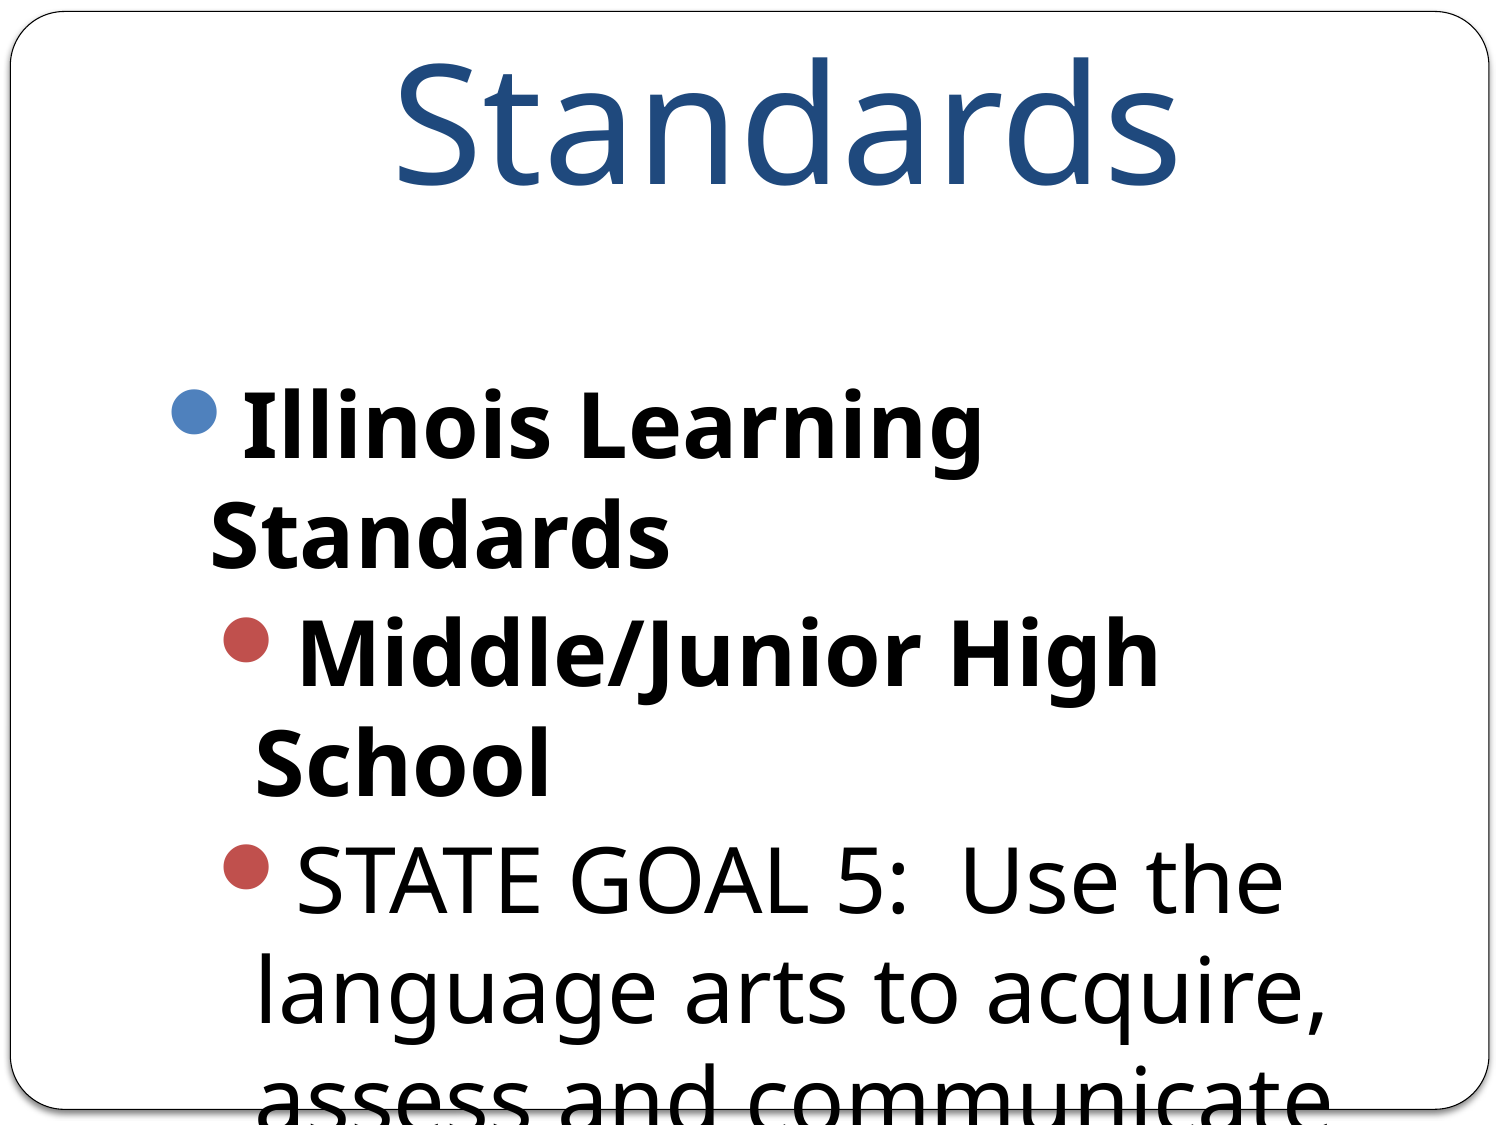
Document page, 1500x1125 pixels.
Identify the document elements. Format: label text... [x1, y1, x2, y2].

list Illinois Learning Standards Middle/Junior High School STATE GOAL 5: Use the language arts to acquire, assess and communicate information. [149, 237, 1426, 988]
title Standards [149, 44, 1426, 233]
